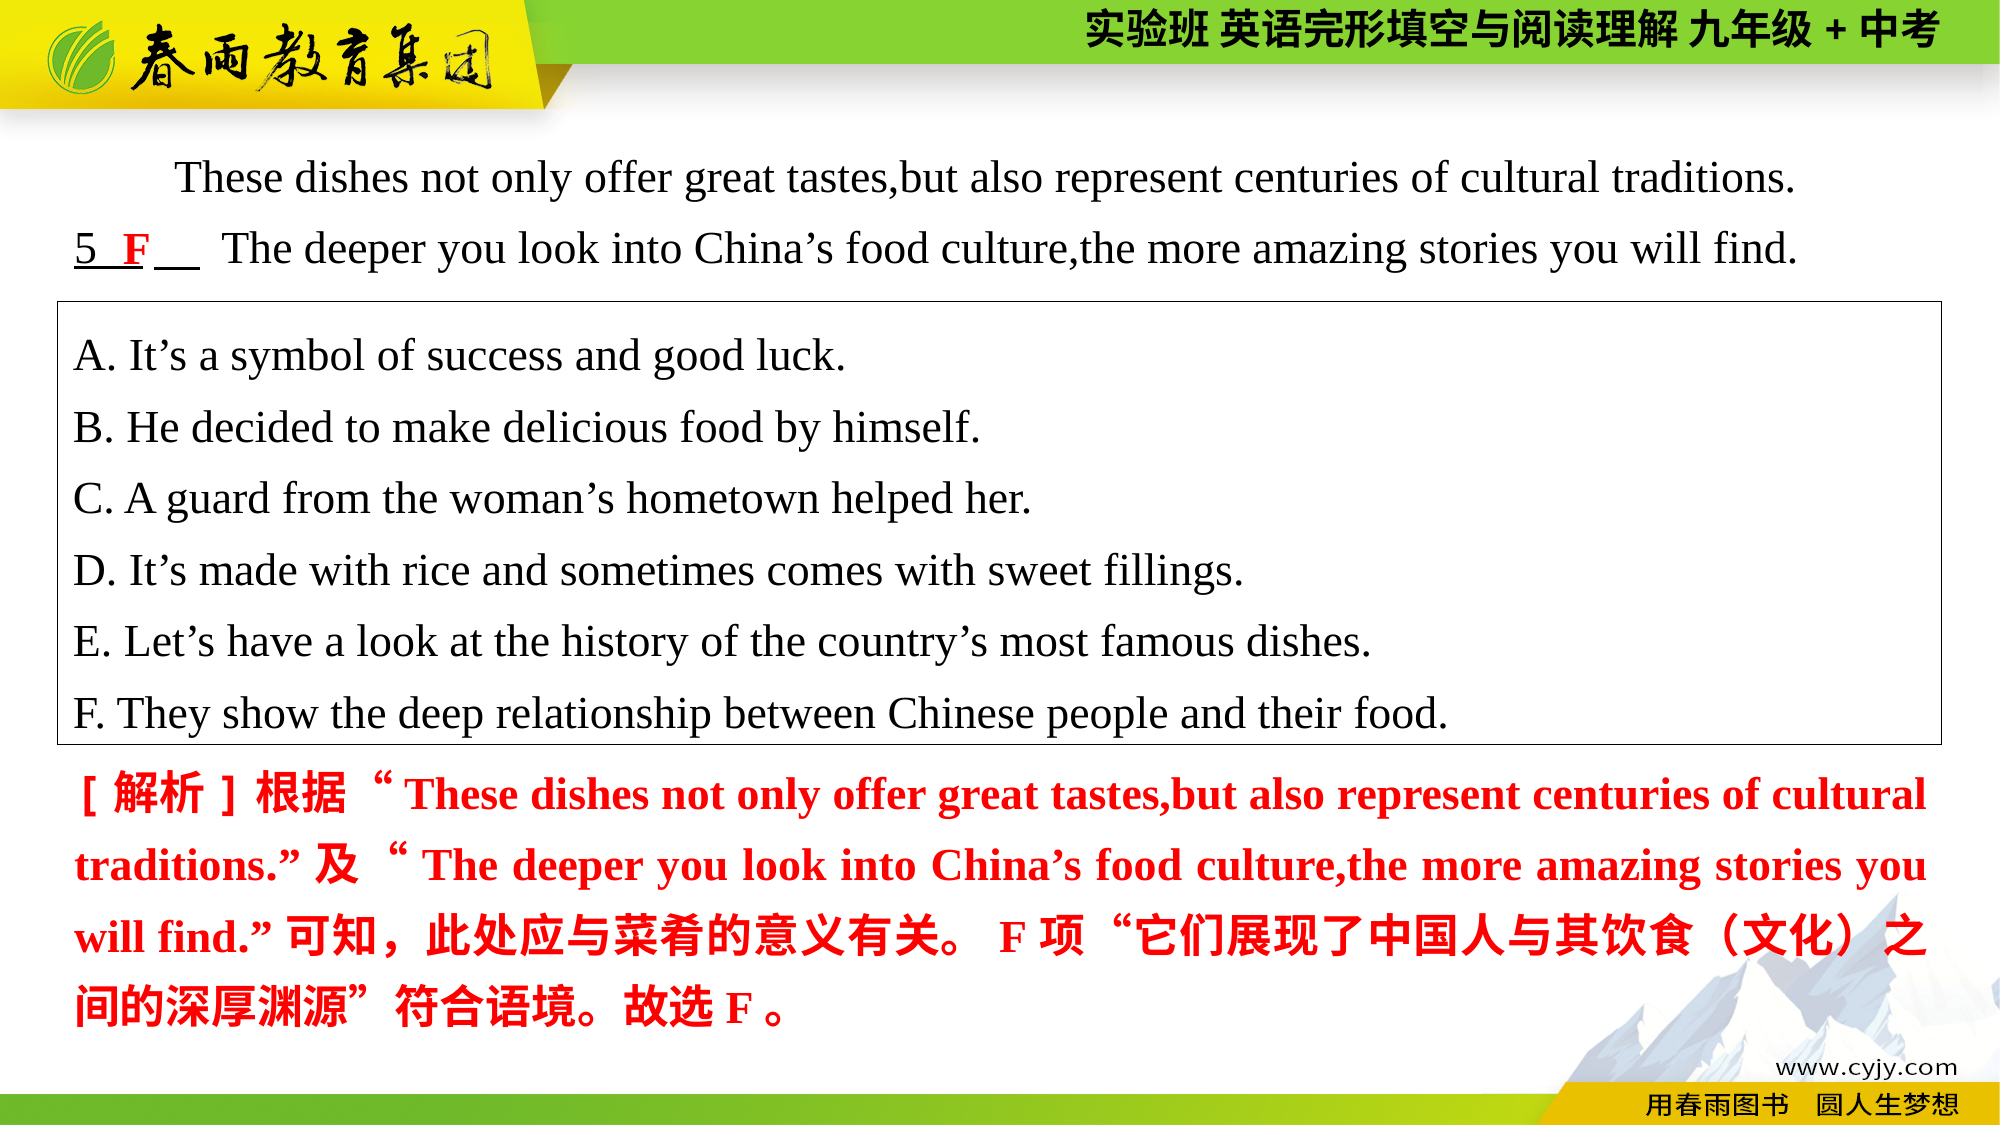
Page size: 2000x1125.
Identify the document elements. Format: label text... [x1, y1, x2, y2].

text_box F [108, 194, 166, 281]
list These dishes not only offer great tastes,but also represent centuries of cultural traditions. 5 The deeper you look into China’s food culture,the more amazing stories you will find. [59, 122, 1944, 275]
text_box A. It’s a symbol of success and good luck. B. He decided to make delicious food by himself. C. A guard from the woman’s hometown helped her. D. It’s made with rice and sometimes comes with sweet fillings. E. Let’s have a look at the history of the country’s most famous dishes. F. They show the deep relationship between Chinese people and their food. [57, 301, 1942, 745]
text_box [解析]根据“These dishes not only offer great tastes,but also represent centuries of cultural traditions.”及“The deeper you look into China’s food culture,the more amazing stories you will find.”可知，此处应与菜肴的意义有关。F项“它们展现了中国人与其饮食（文化）之间的深厚渊源”符合语境。故选F。 [59, 739, 1944, 1041]
picture [0, 0, 2000, 1125]
